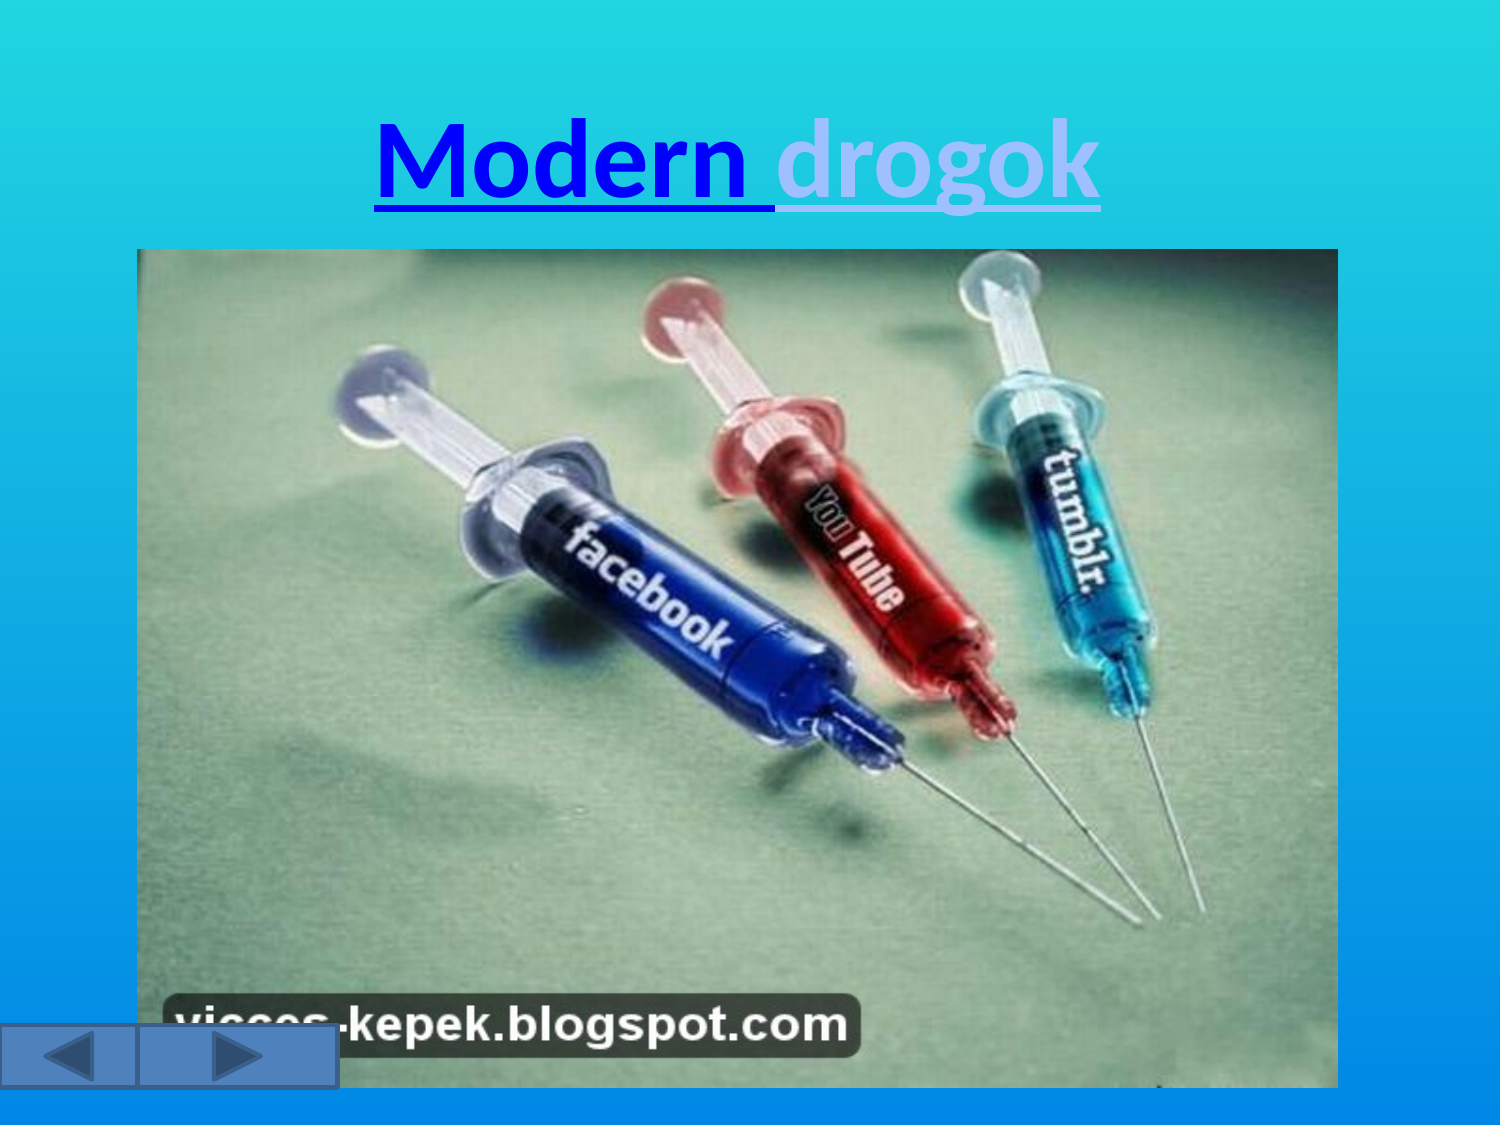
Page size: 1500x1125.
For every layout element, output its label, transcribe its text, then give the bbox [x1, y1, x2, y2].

title Modern drogok [99, 99, 1375, 342]
picture [0, 249, 1500, 1088]
text_box [0, 1023, 132, 1090]
